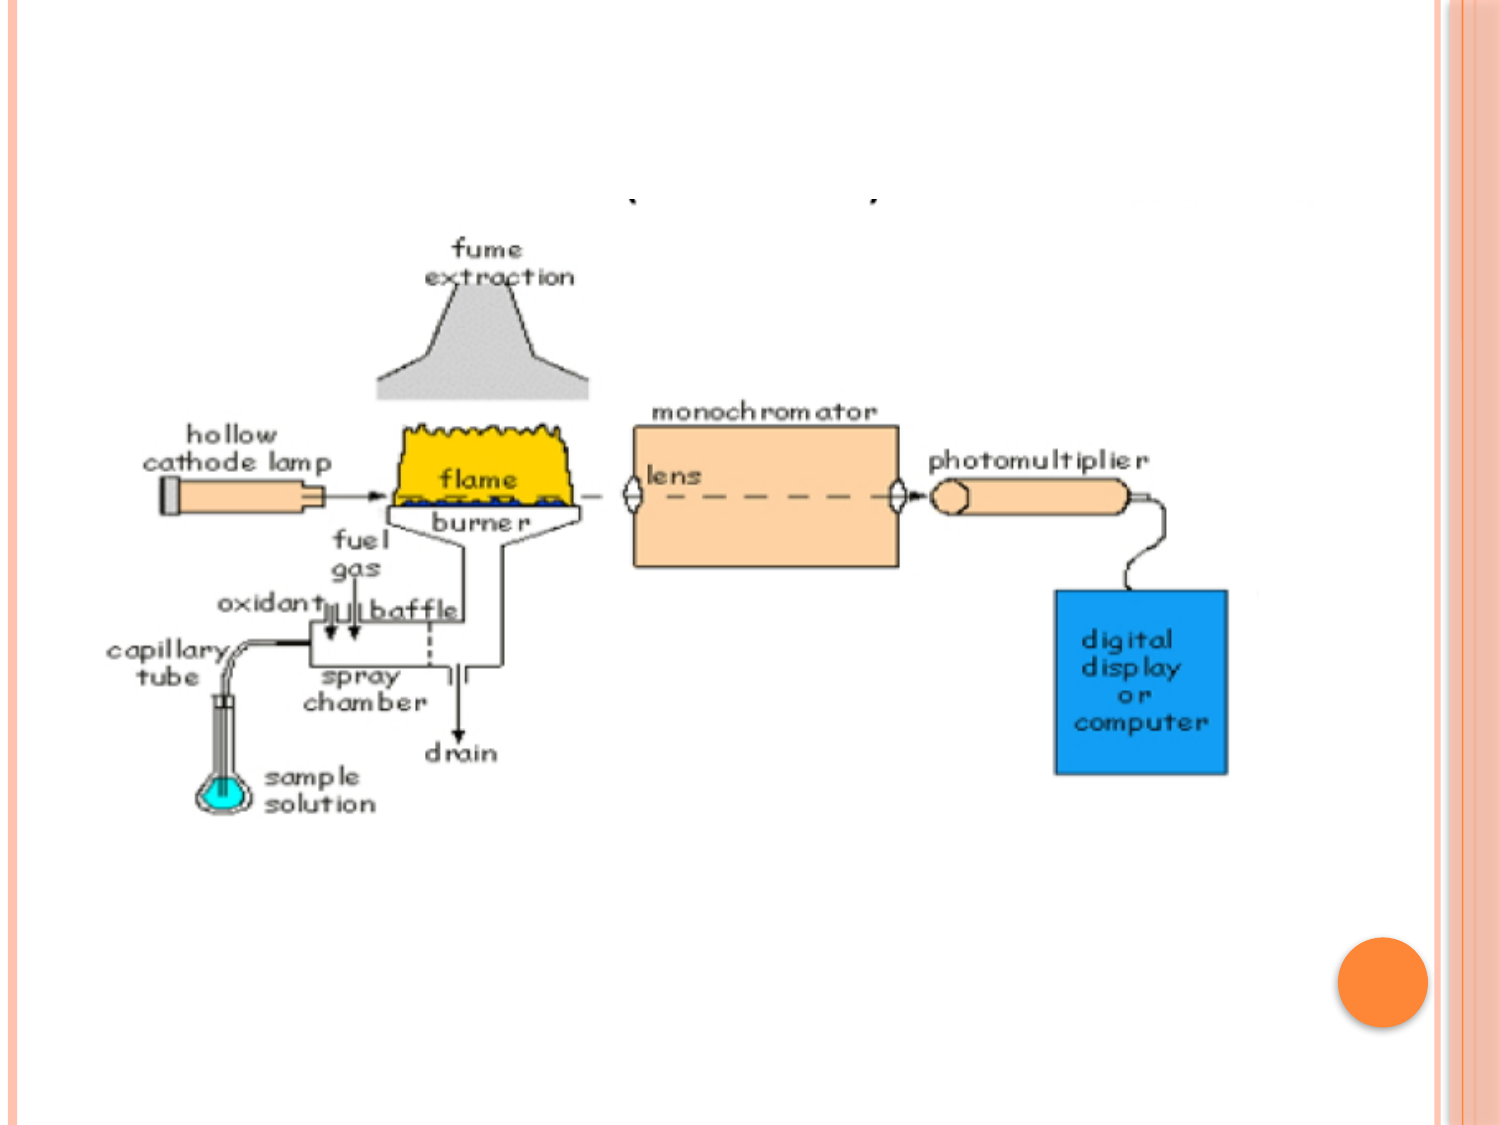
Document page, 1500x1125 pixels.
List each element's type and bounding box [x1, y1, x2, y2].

picture [74, 199, 1361, 888]
